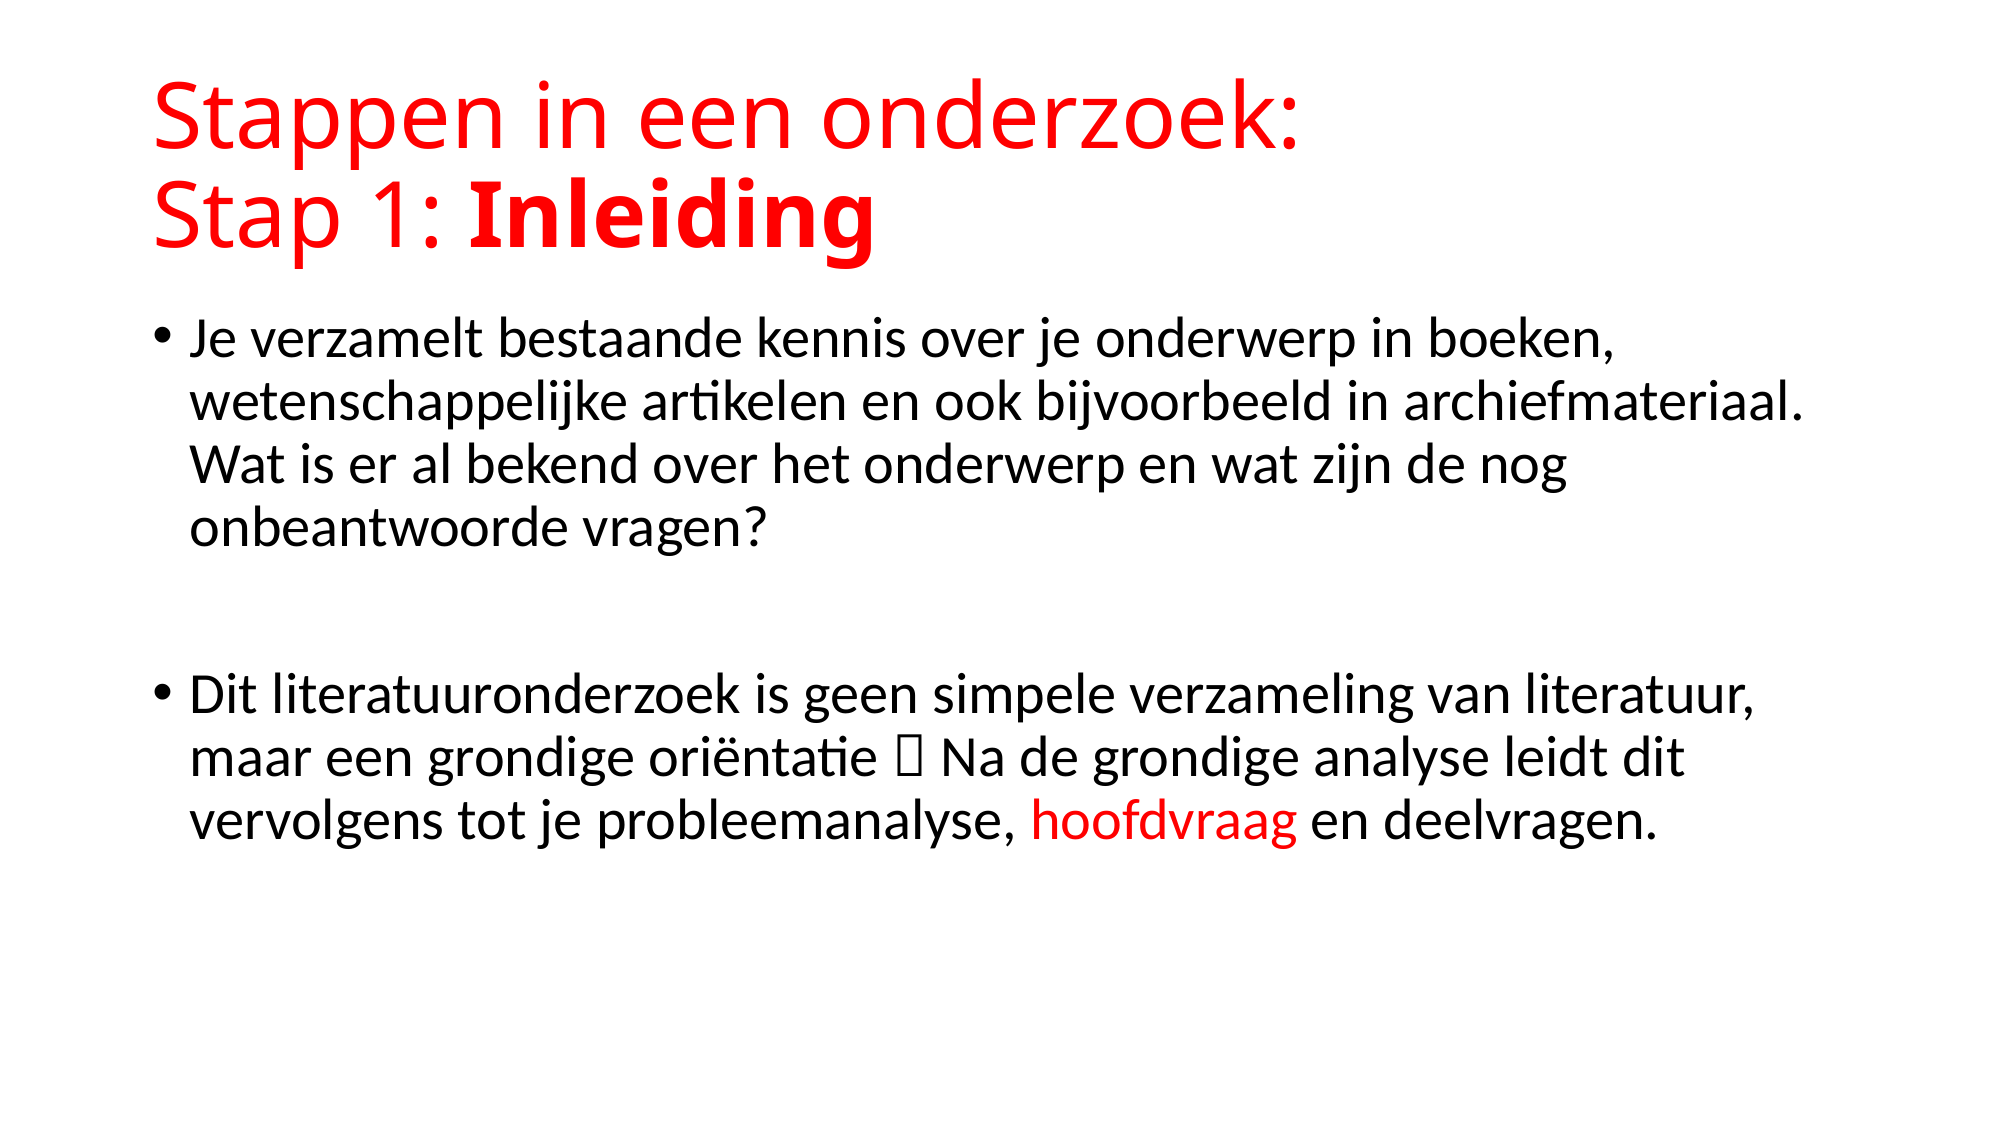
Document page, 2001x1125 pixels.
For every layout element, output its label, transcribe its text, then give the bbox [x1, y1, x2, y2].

title Stappen in een onderzoek: Stap 1: Inleiding [137, 59, 1863, 278]
list Je verzamelt bestaande kennis over je onderwerp in boeken, wetenschappelijke artikelen en ook bijvoorbeeld in archiefmateriaal. Wat is er al bekend over het onderwerp en wat zijn de nog onbeantwoorde vragen? Dit literatuuronderzoek is geen simpele verzameling van literatuur, maar een grondige oriëntatie  Na de grondige analyse leidt dit vervolgens tot je probleemanalyse, hoofdvraag en deelvragen. [137, 299, 1863, 1014]
